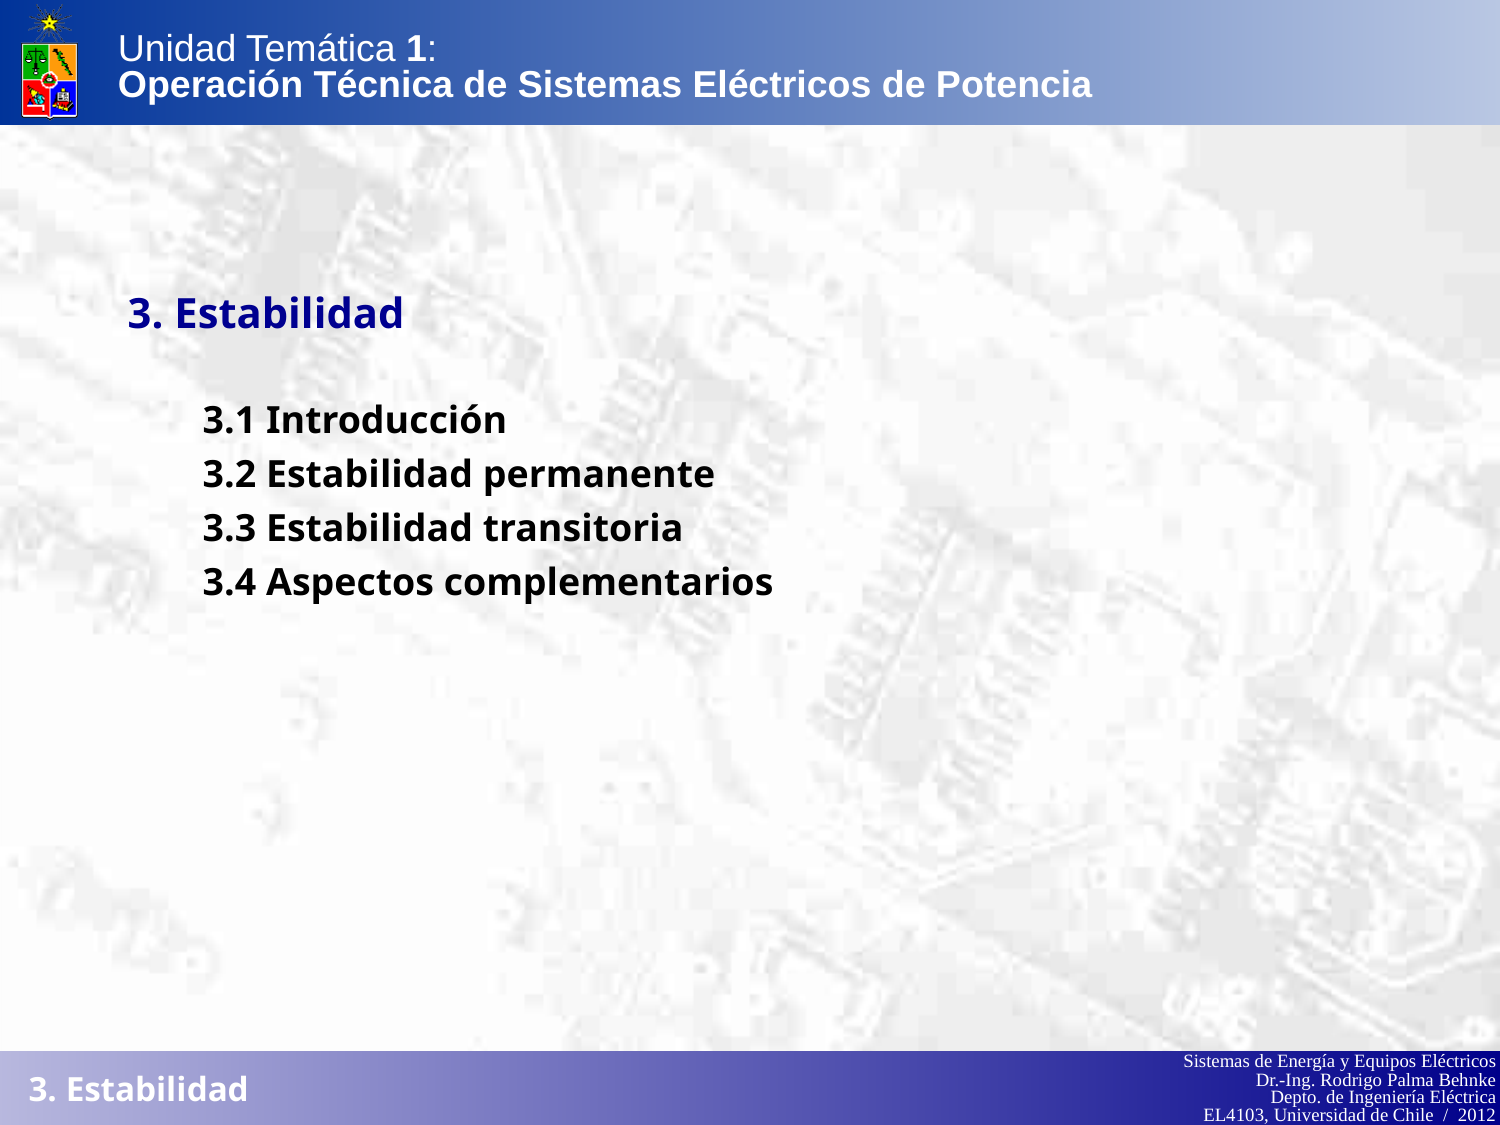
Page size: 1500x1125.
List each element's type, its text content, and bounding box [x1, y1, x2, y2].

picture [0, 125, 1500, 1051]
text_box Unidad Temática 1: Operación Técnica de Sistemas Eléctricos de Potencia [103, 25, 1373, 113]
text_box 3. Estabilidad [13, 1071, 1283, 1115]
text_box 3. Estabilidad 3.1 Introducción 3.2 Estabilidad permanente 3.3 Estabilidad transitoria 3.4 Aspectos complementarios [112, 279, 789, 661]
picture [10, 0, 89, 124]
